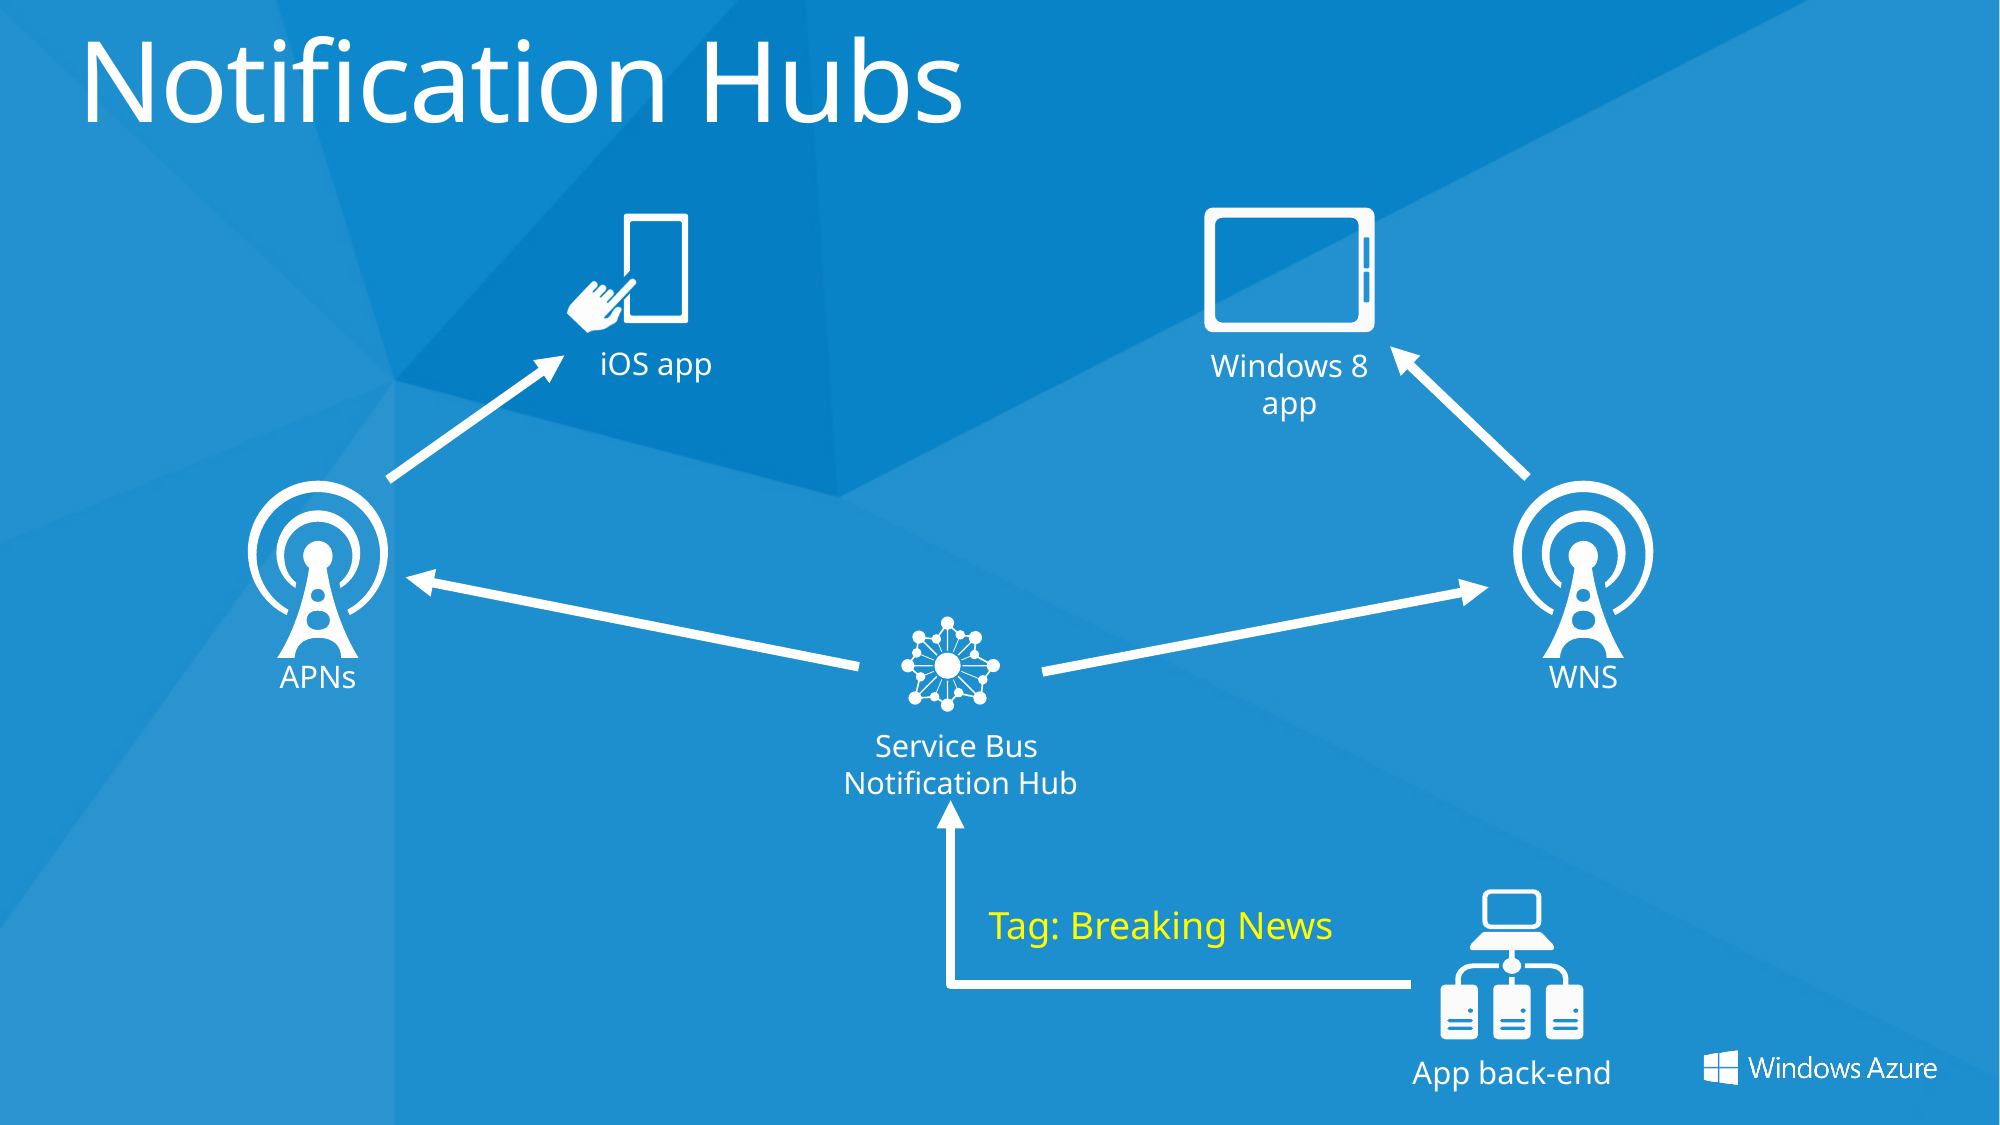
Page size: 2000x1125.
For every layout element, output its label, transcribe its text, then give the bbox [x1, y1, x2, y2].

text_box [405, 577, 860, 667]
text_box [1041, 586, 1489, 673]
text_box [950, 800, 1412, 985]
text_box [1488, 480, 1679, 696]
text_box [222, 480, 413, 696]
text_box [387, 355, 565, 481]
title Notification Hubs [77, 25, 1792, 149]
picture [0, 0, 2000, 1125]
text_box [1389, 346, 1528, 478]
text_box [831, 616, 1070, 802]
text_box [582, 213, 714, 382]
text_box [1204, 207, 1375, 423]
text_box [1411, 888, 1614, 1092]
